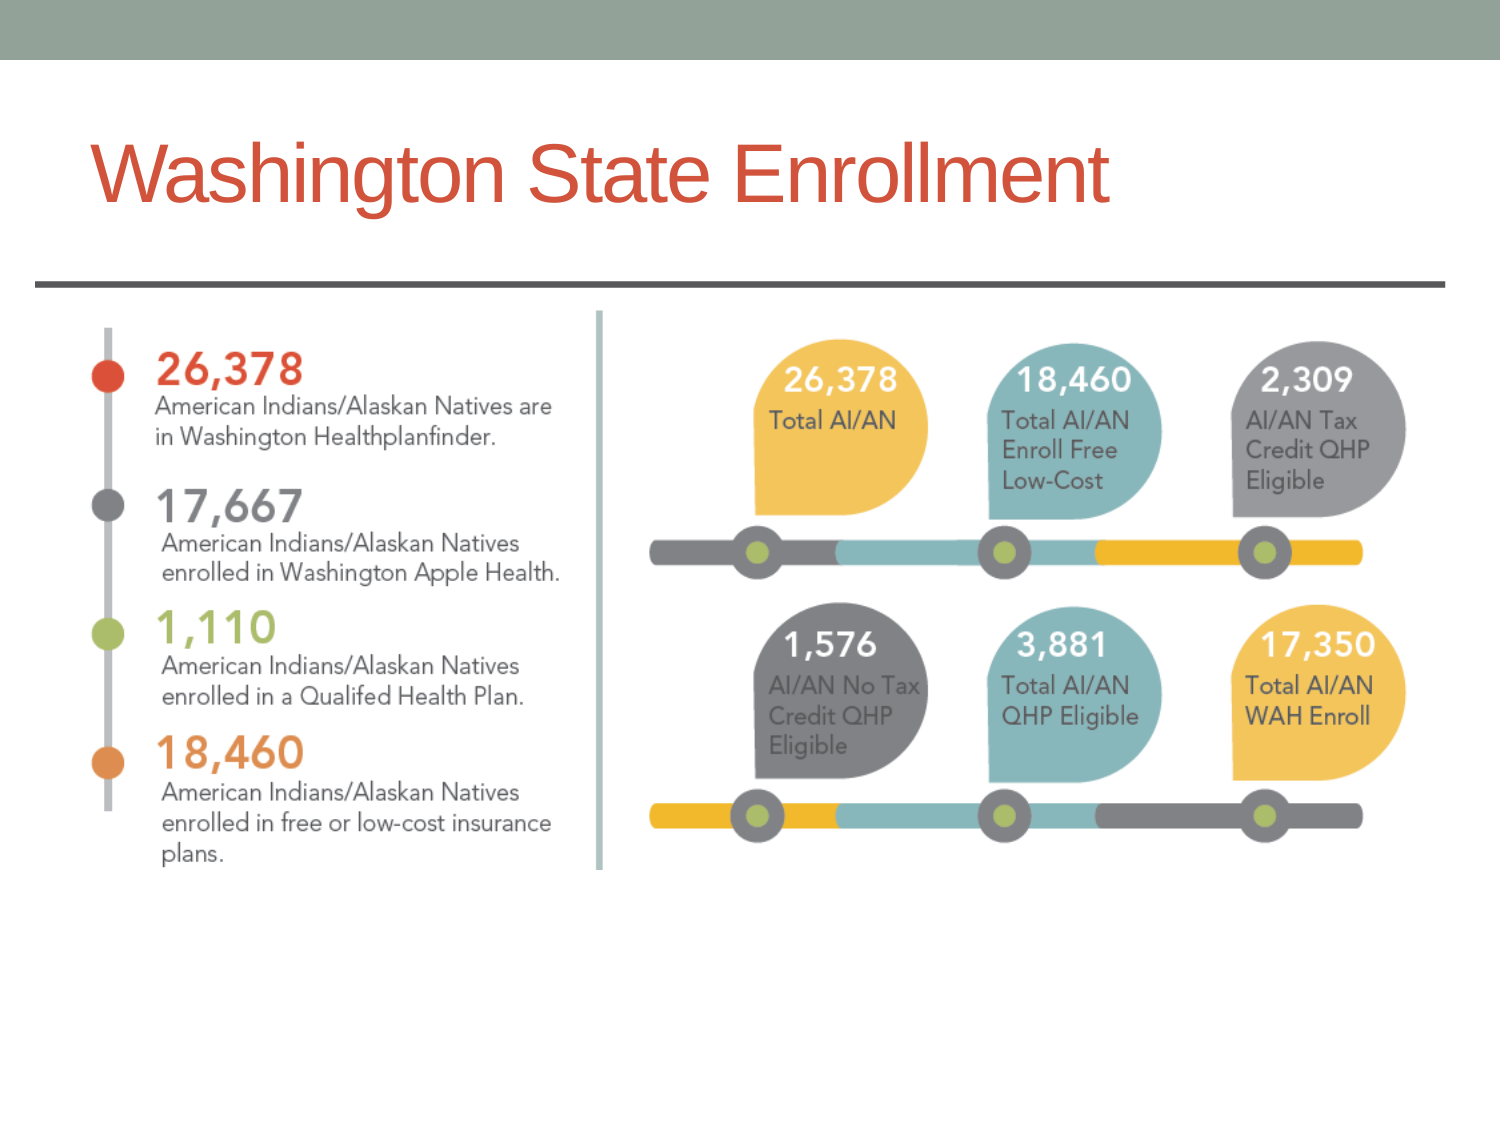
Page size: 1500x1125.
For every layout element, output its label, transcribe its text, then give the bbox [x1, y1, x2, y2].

title Washington State Enrollment [75, 87, 1425, 250]
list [35, 279, 1472, 871]
